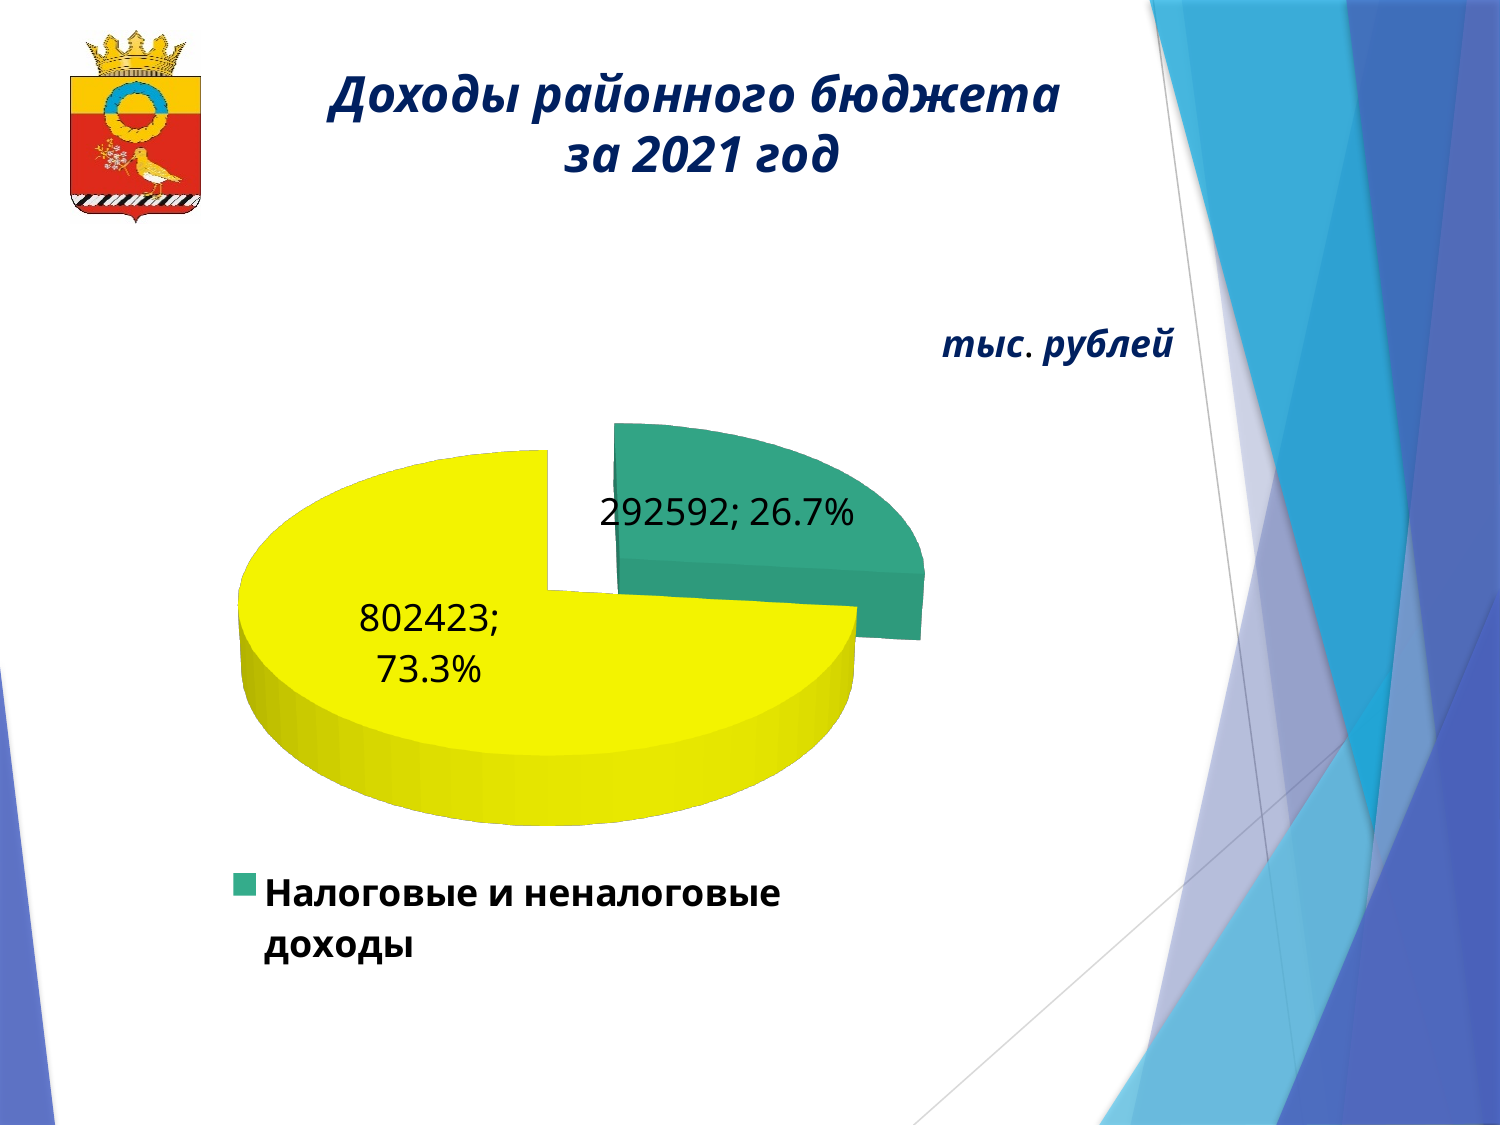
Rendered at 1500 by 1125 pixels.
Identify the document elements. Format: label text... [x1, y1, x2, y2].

title Доходы районного бюджета за 2021 год [230, 54, 1176, 201]
chart [68, 286, 1251, 1068]
picture [69, 30, 201, 225]
